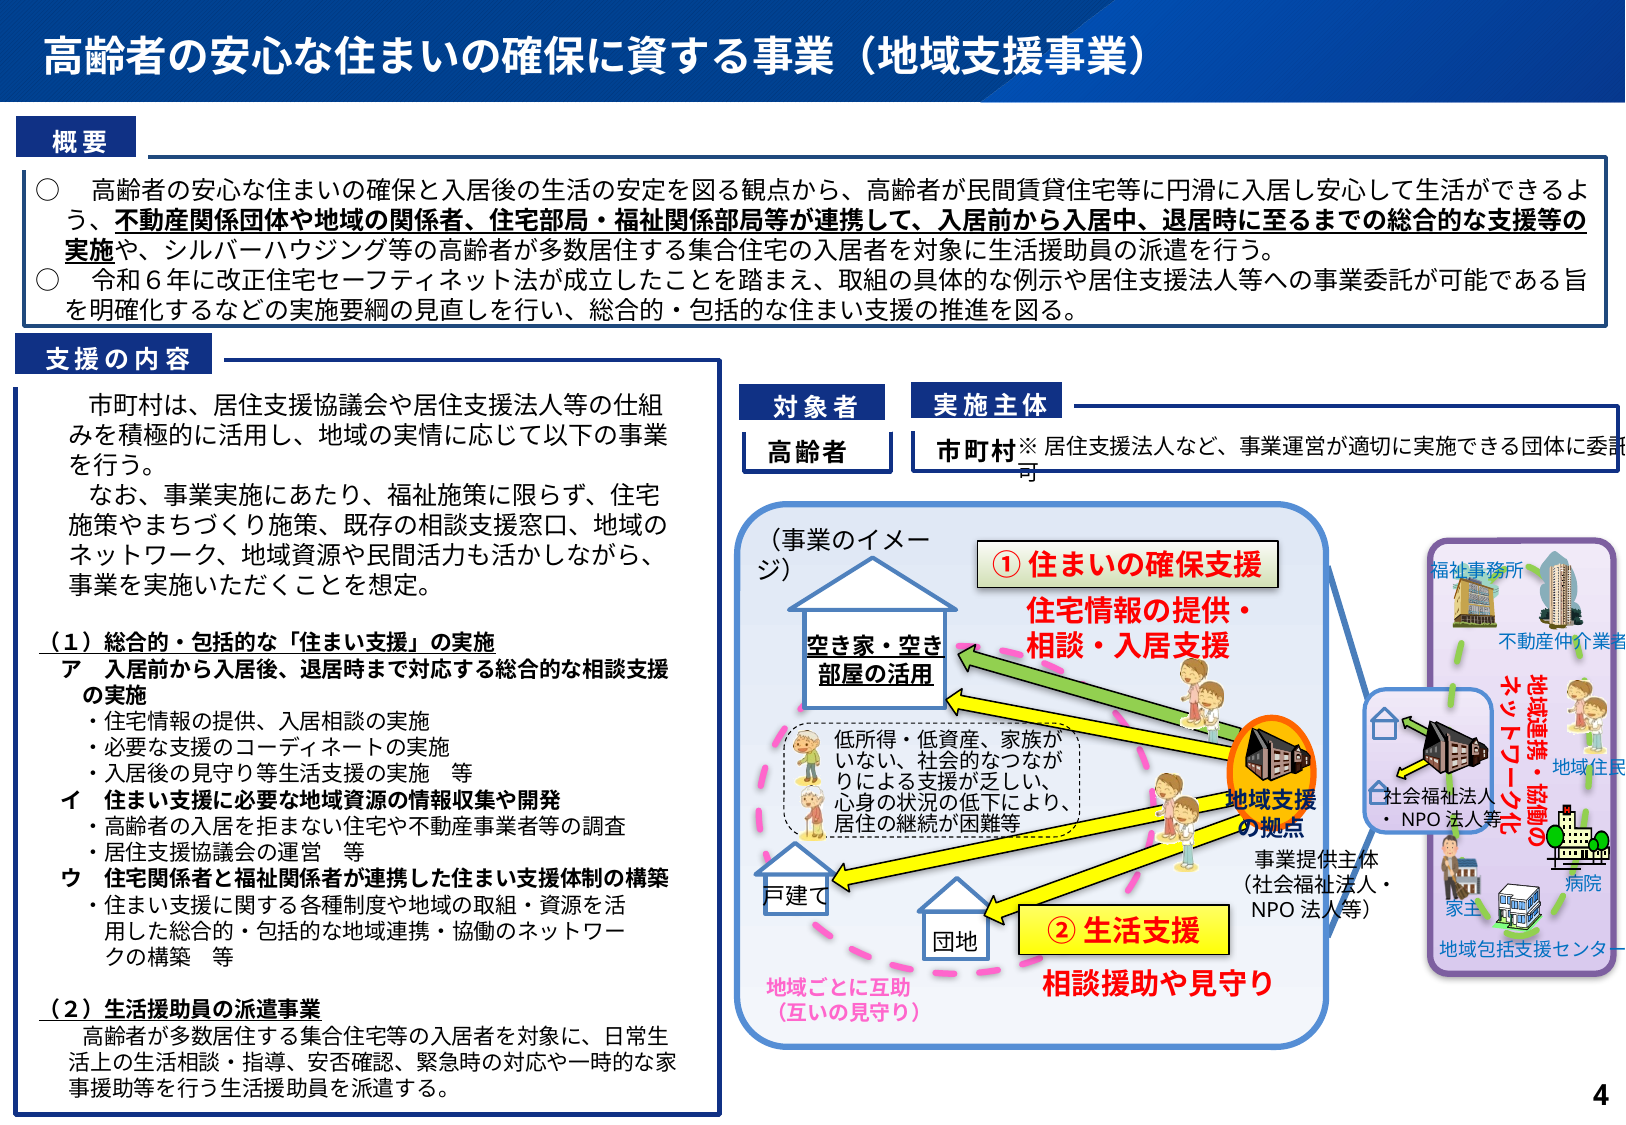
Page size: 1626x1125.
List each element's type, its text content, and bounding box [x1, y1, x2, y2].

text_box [8, 326, 720, 1115]
text_box 4 [1489, 1074, 1625, 1118]
text_box ○ 高齢者の安心な住まいの確保と入居後の生活の安定を図る観点から、高齢者が民間賃貸住宅等に円滑に入居し安心して生活ができるよう、不動産関係団体や地域の関係者、住宅部局・福祉関係部局等が連携して、入居前から入居中、退居時に至るまでの総合的な支援等の実施や、シルバーハウジング等の高齢者が多数居住する集合住宅の入居者を対象に生活援助員の派遣を行う。 ○ 令和６年に改正住宅セーフティネット法が成立したことを踏まえ、取組の具体的な例示や居住支援法人等への事業委託が可能である旨を明確化するなどの実施要綱の見直しを行い、総合的・包括的な住まい支援の推進を図る。 [22, 155, 1608, 328]
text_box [736, 503, 1625, 1048]
text_box 概要 [9, 114, 143, 164]
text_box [904, 375, 1625, 472]
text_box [0, 0, 1625, 103]
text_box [732, 377, 892, 472]
